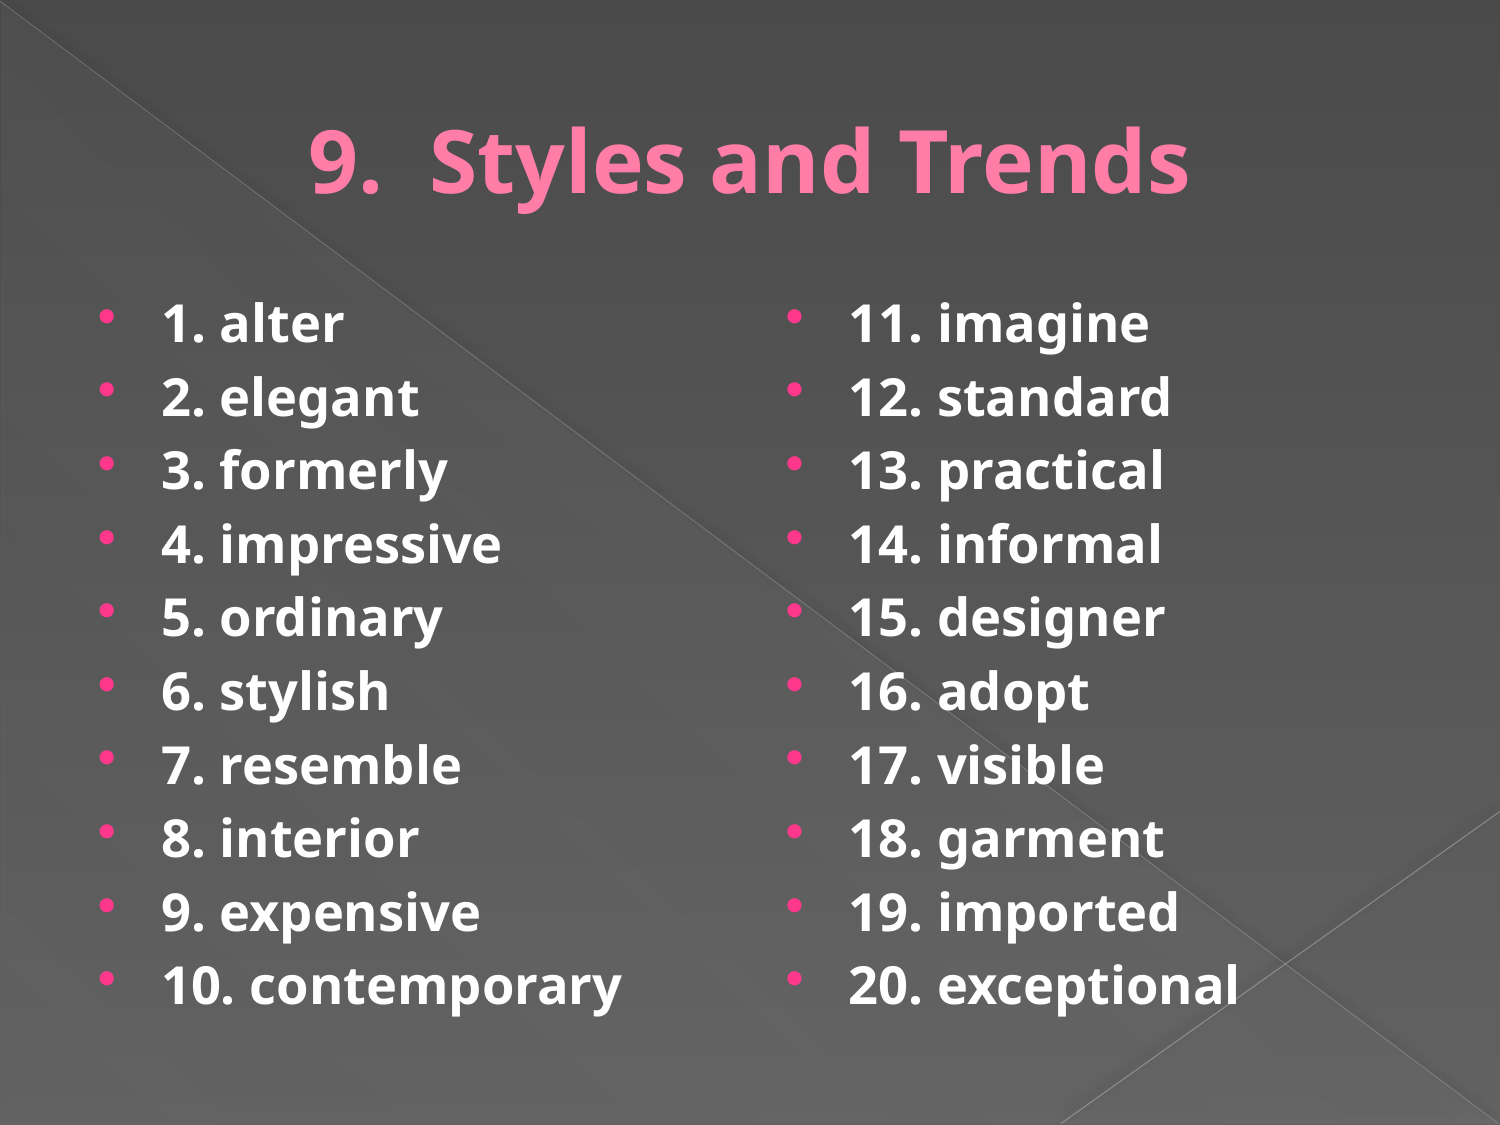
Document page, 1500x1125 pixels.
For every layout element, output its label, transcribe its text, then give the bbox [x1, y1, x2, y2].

list 11. imagine 12. standard 13. practical 14. informal 15. designer 16. adopt 17. visible 18. garment 19. imported 20. exceptional [762, 282, 1425, 1025]
list 1. alter 2. elegant 3. formerly 4. impressive 5. ordinary 6. stylish 7. resemble 8. interior 9. expensive 10. contemporary [75, 282, 738, 1025]
title 9. Styles and Trends [75, 43, 1425, 274]
